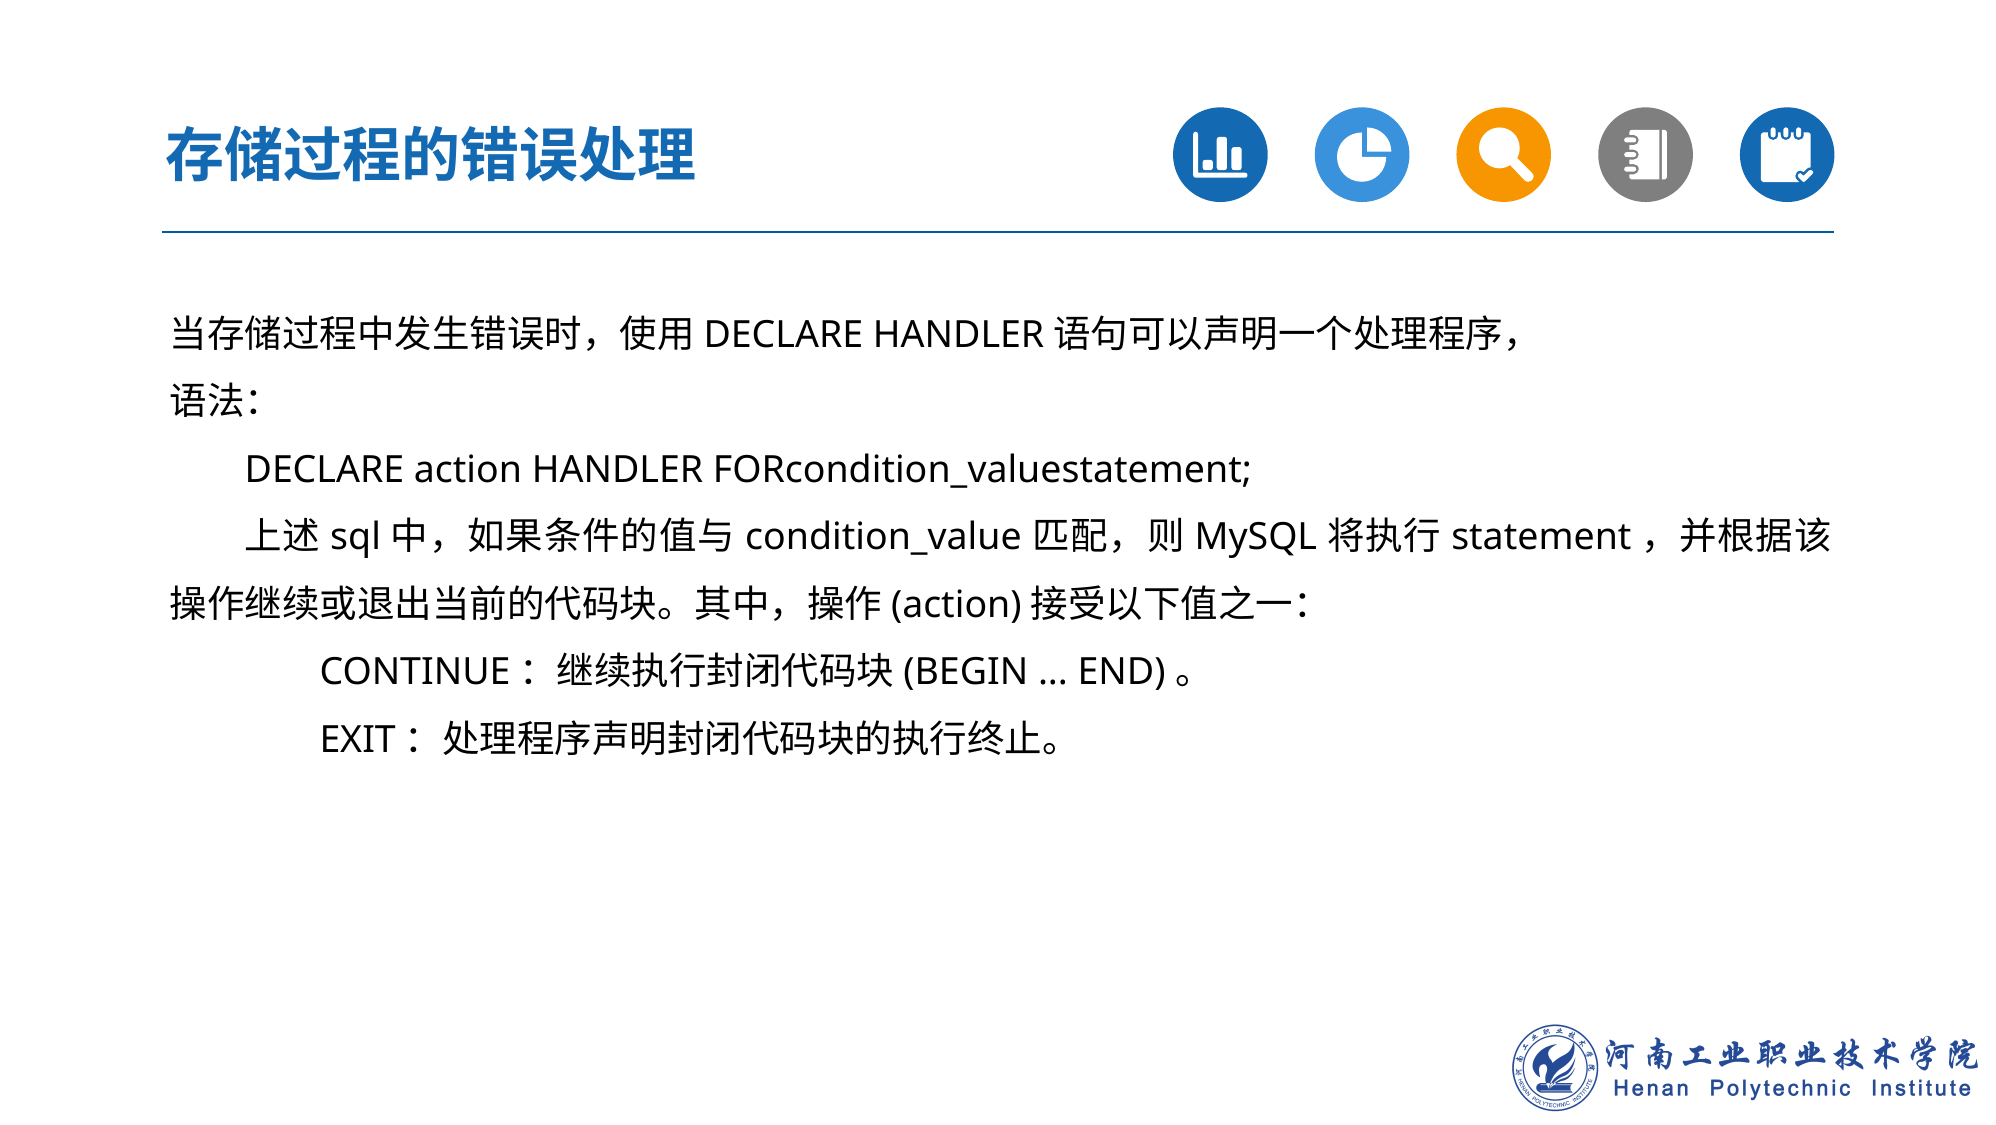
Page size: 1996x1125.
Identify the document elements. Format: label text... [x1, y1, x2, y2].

text_box 存储过程的错误处理 [110, 93, 752, 203]
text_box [1314, 107, 1410, 203]
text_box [1739, 107, 1835, 203]
picture [1493, 1020, 1984, 1118]
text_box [1456, 107, 1552, 203]
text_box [1598, 107, 1694, 203]
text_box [1172, 107, 1268, 203]
text_box 当存储过程中发生错误时，使用DECLARE HANDLER语句可以声明一个处理程序， 语法： DECLARE action HANDLER FORcondition_valuestatement; 上述sql中，如果条件的值与condition_value匹配，则MySQL将执行statement，并根据该操作继续或退出当前的代码块。其中，操作(action)接受以下值之一： CONTINUE：继续执行封闭代码块(BEGIN ... END)。 EXIT：处理程序声明封闭代码块的执行终止。 [149, 277, 1853, 925]
